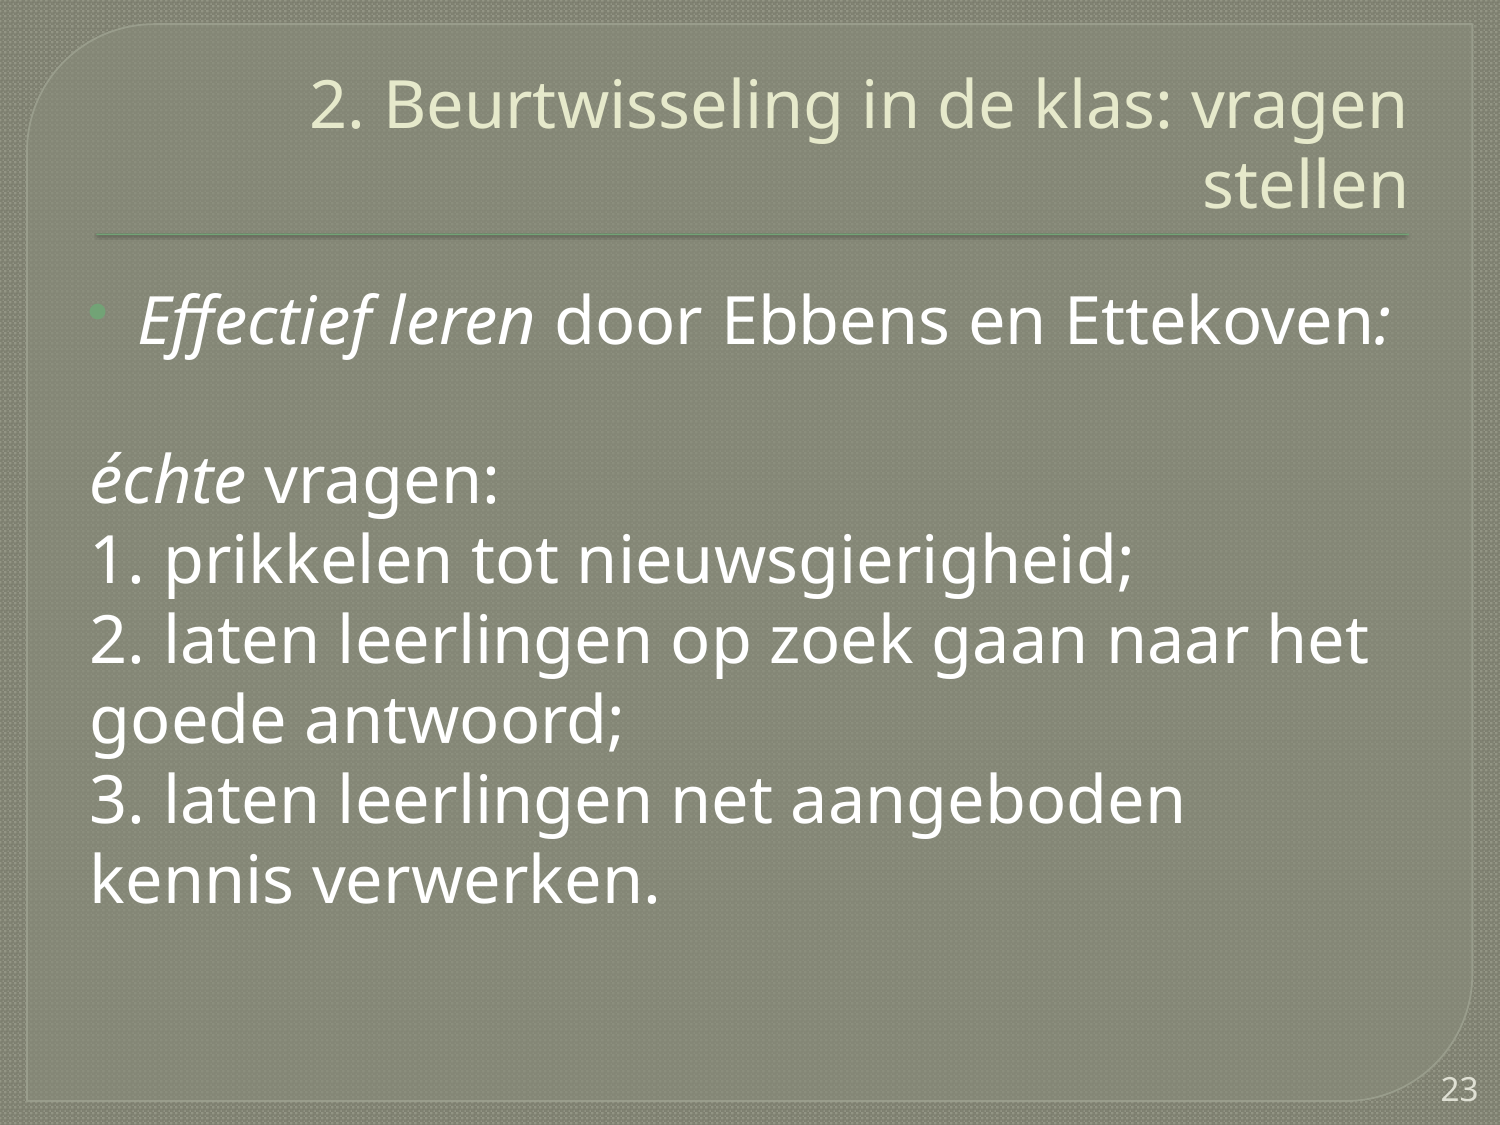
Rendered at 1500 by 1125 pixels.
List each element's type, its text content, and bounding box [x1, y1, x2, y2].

title 2. Beurtwisseling in de klas: vragen stellen [75, 41, 1425, 230]
list Effectief leren door Ebbens en Ettekoven: échte vragen: 1. prikkelen tot nieuwsgierigheid; 2. laten leerlingen op zoek gaan naar het goede antwoord; 3. laten leerlingen net aangeboden kennis verwerken. [75, 270, 1425, 1013]
slide_number 23 [1417, 1068, 1494, 1114]
